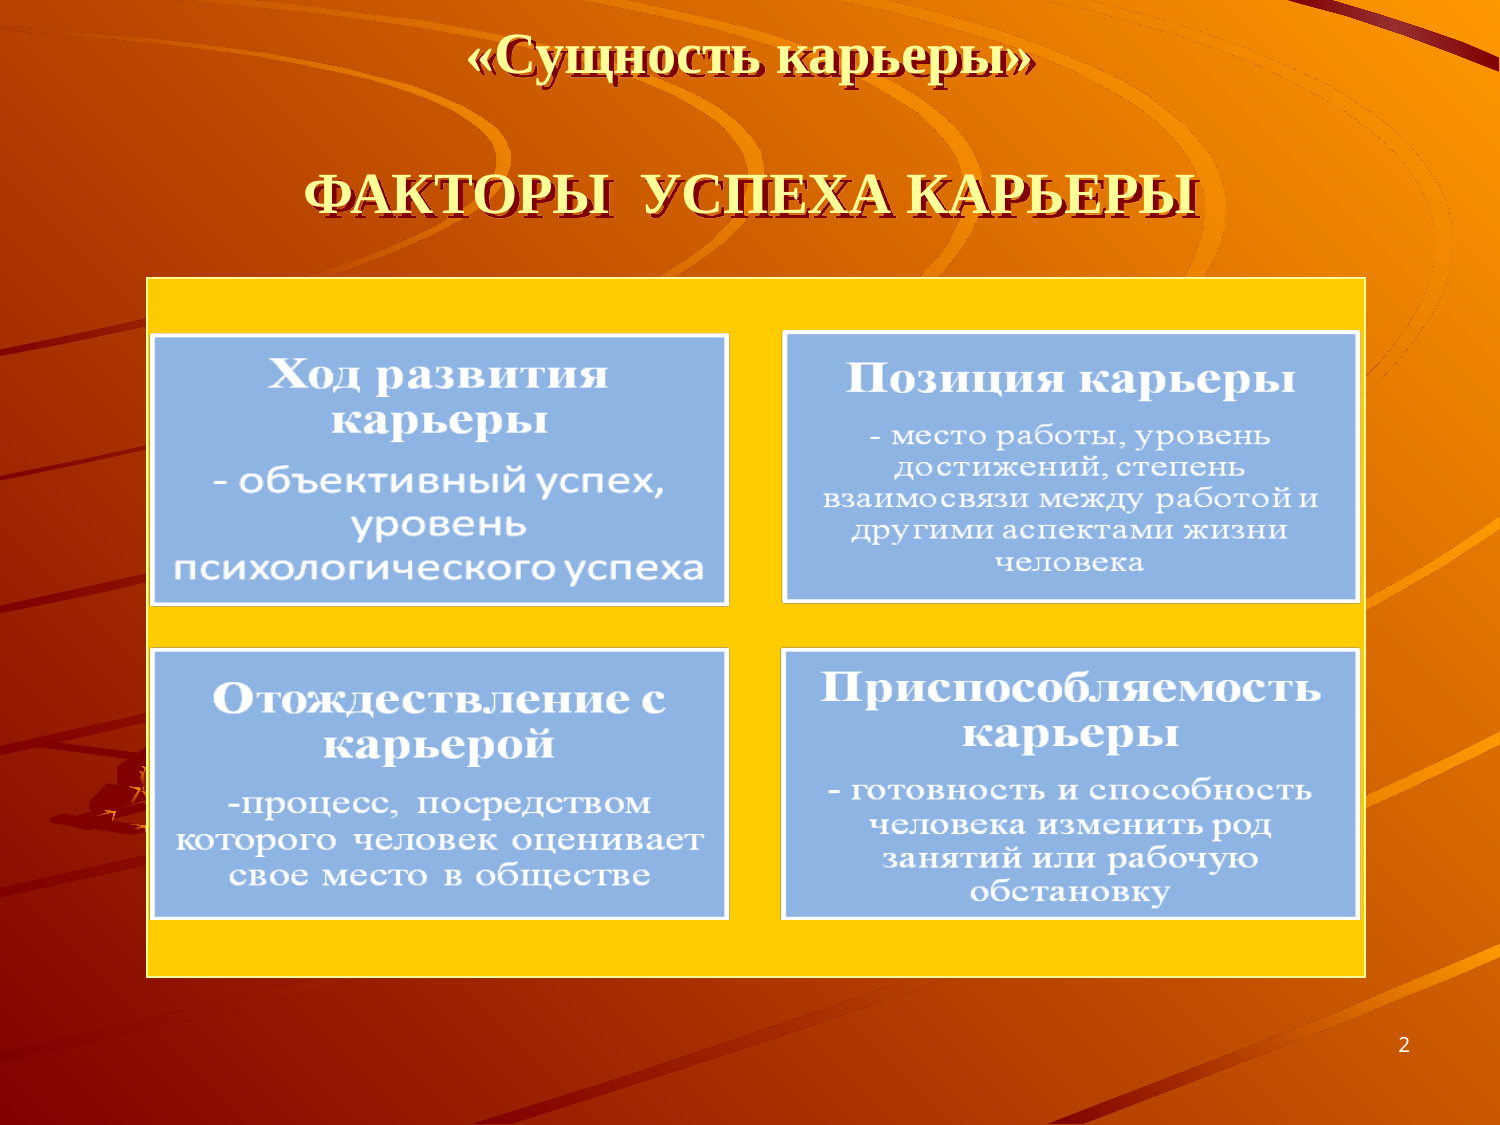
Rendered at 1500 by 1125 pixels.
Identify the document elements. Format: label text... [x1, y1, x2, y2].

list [147, 278, 1365, 977]
title «Сущность карьеры» ФАКТОРЫ УСПЕХА КАРЬЕРЫ [74, 25, 1426, 233]
slide_number 2 [1074, 1023, 1426, 1100]
